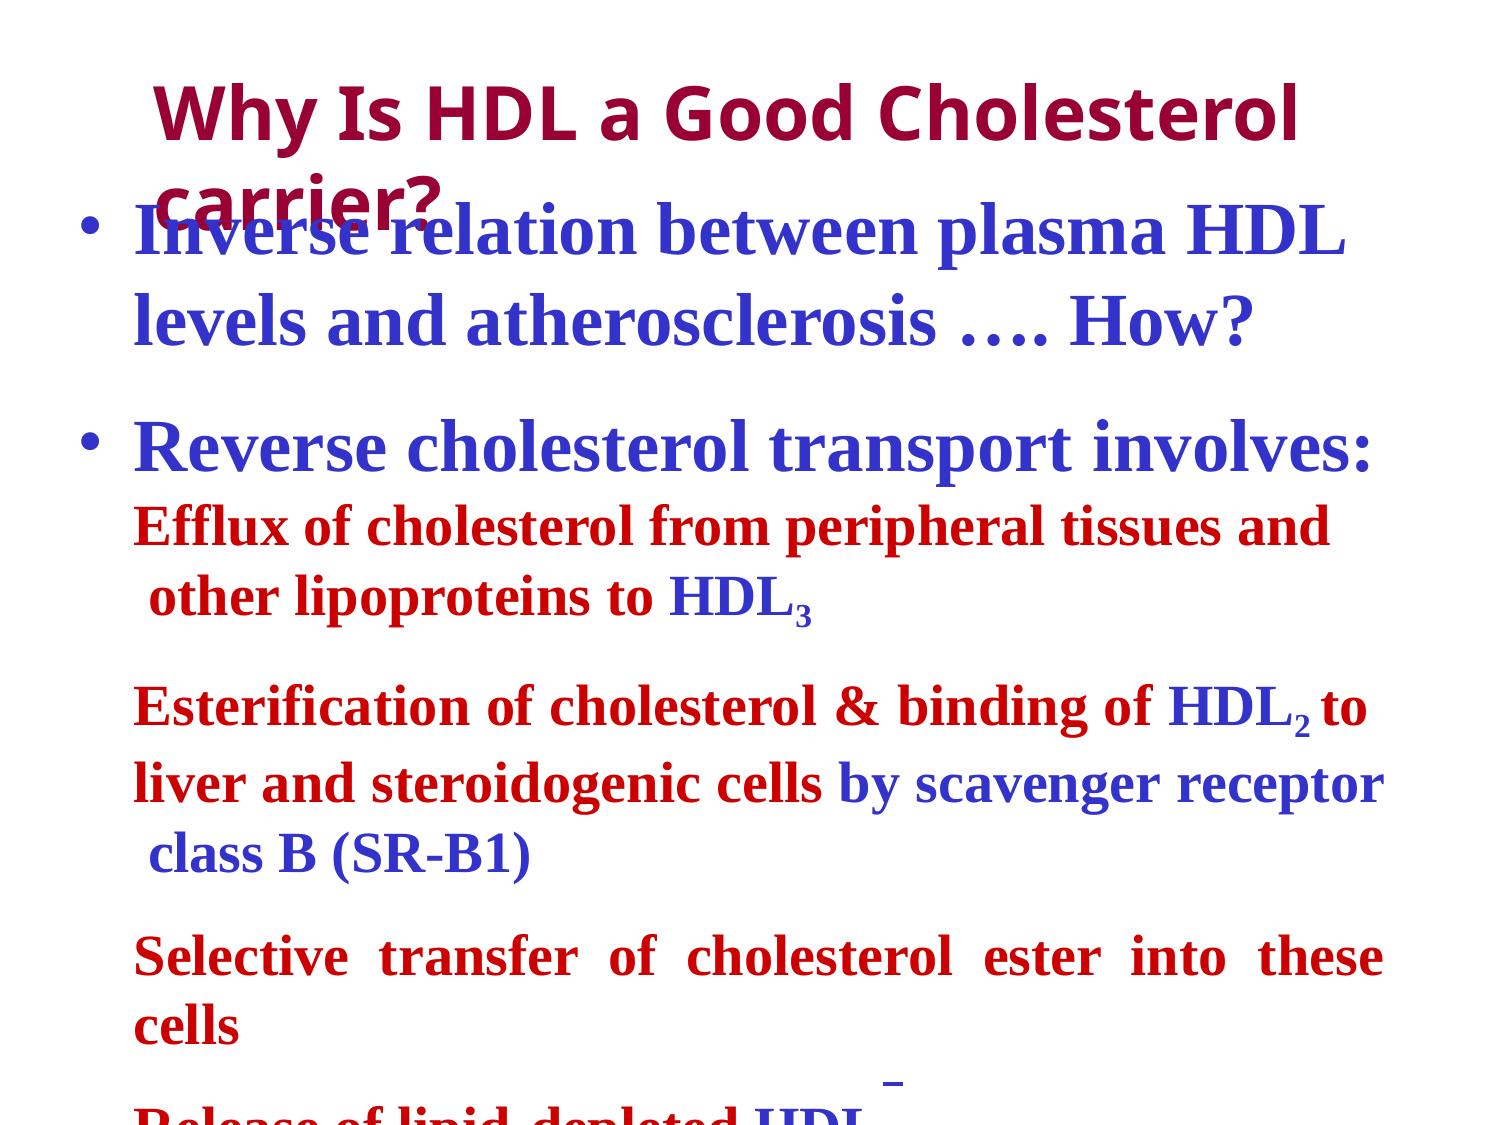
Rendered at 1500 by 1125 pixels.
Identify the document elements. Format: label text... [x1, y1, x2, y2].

title Why Is HDL a Good Cholesterol carrier? [101, 65, 1399, 180]
text_box Inverse relation between plasma HDL levels and atherosclerosis …. How? Reverse cholesterol transport involves: Efflux of cholesterol from peripheral tissues and other lipoproteins to HDL3 Esterification of cholesterol & binding of HDL2 to liver and steroidogenic cells by scavenger receptor class B (SR-B1) Selective transfer of cholesterol ester into these cells Release of lipid-depleted HDL3 [75, 180, 1425, 1125]
